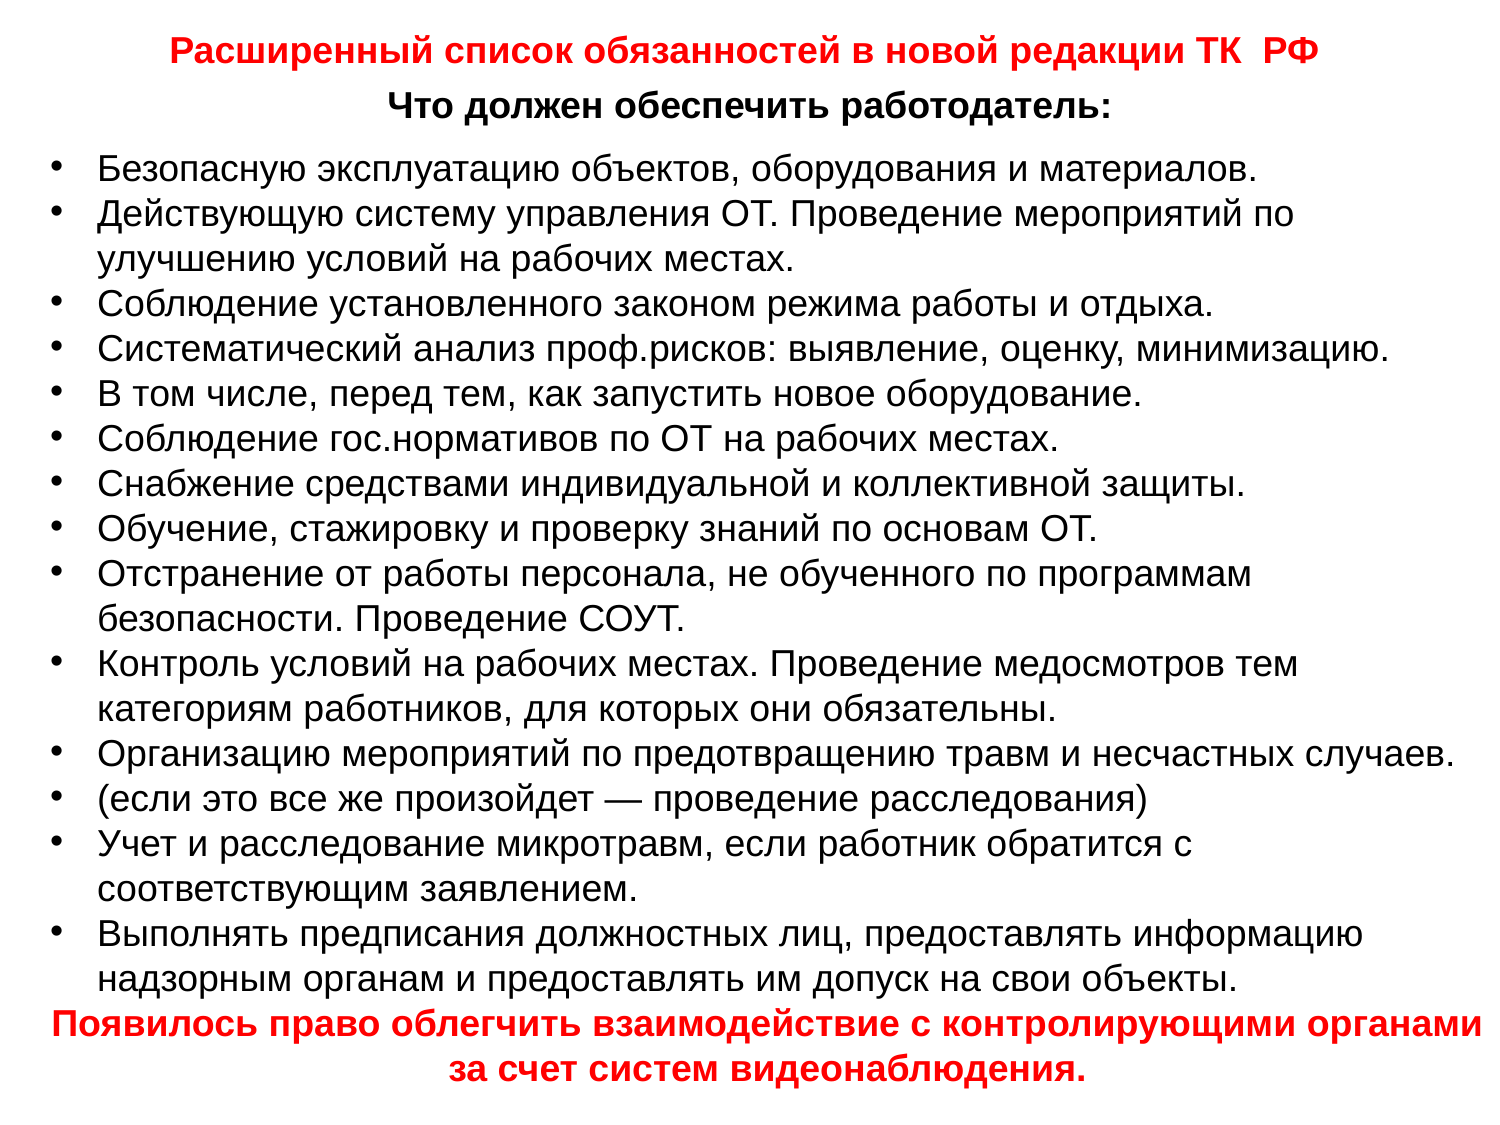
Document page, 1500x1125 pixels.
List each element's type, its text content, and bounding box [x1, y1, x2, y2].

text_box Расширенный список обязанностей в новой редакции ТК РФ [17, 19, 1483, 79]
text_box Безопасную эксплуатацию объектов, оборудования и материалов. Действующую систему управления ОТ. Проведение мероприятий по улучшению условий на рабочих местах. Соблюдение установленного законом режима работы и отдыха. Систематический анализ проф.рисков: выявление, оценку, минимизацию. В том числе, перед тем, как запустить новое оборудование. Соблюдение гос.нормативов по ОТ на рабочих местах. Снабжение средствами индивидуальной и коллективной защиты. Обучение, стажировку и проверку знаний по основам ОТ. Отстранение от работы персонала, не обученного по программам безопасности. Проведение СОУТ. Контроль условий на рабочих местах. Проведение медосмотров тем категориям работников, для которых они обязательны. Организацию мероприятий по предотвращению травм и несчастных случаев. (если это все же произойдет — проведение расследования) Учет и расследование микротравм, если работник обратится с соответствующим заявлением. Выполнять предписания должностных лиц, предоставлять информацию надзорным органам и предоставлять им допуск на свои объекты. Появилось право облегчить взаимодействие с контролирующими органами за счет систем видеонаблюдения. [35, 136, 1500, 1096]
text_box Что должен обеспечить работодатель: [372, 73, 1128, 134]
